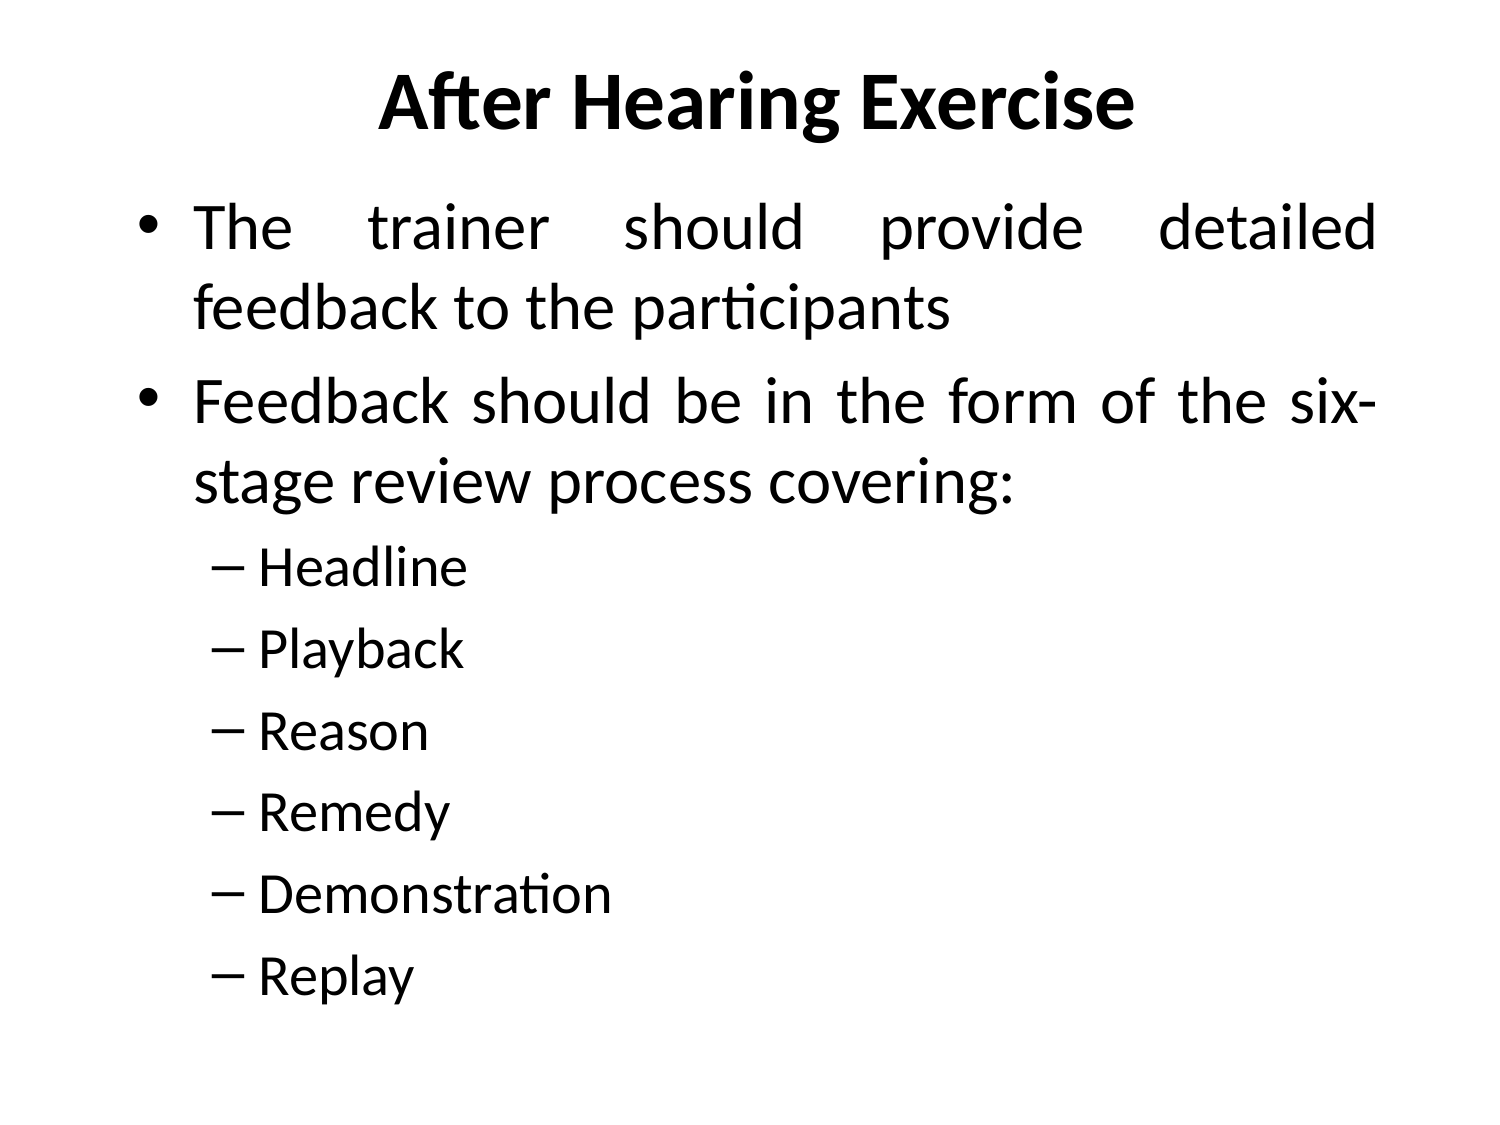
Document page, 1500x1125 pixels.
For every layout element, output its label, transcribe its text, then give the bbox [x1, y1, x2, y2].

text_box After Hearing Exercise [83, 38, 1433, 227]
text_box The trainer should provide detailed feedback to the participants Feedback should be in the form of the six-stage review process covering: Headline Playback Reason Remedy Demonstration Replay [122, 227, 1394, 1125]
